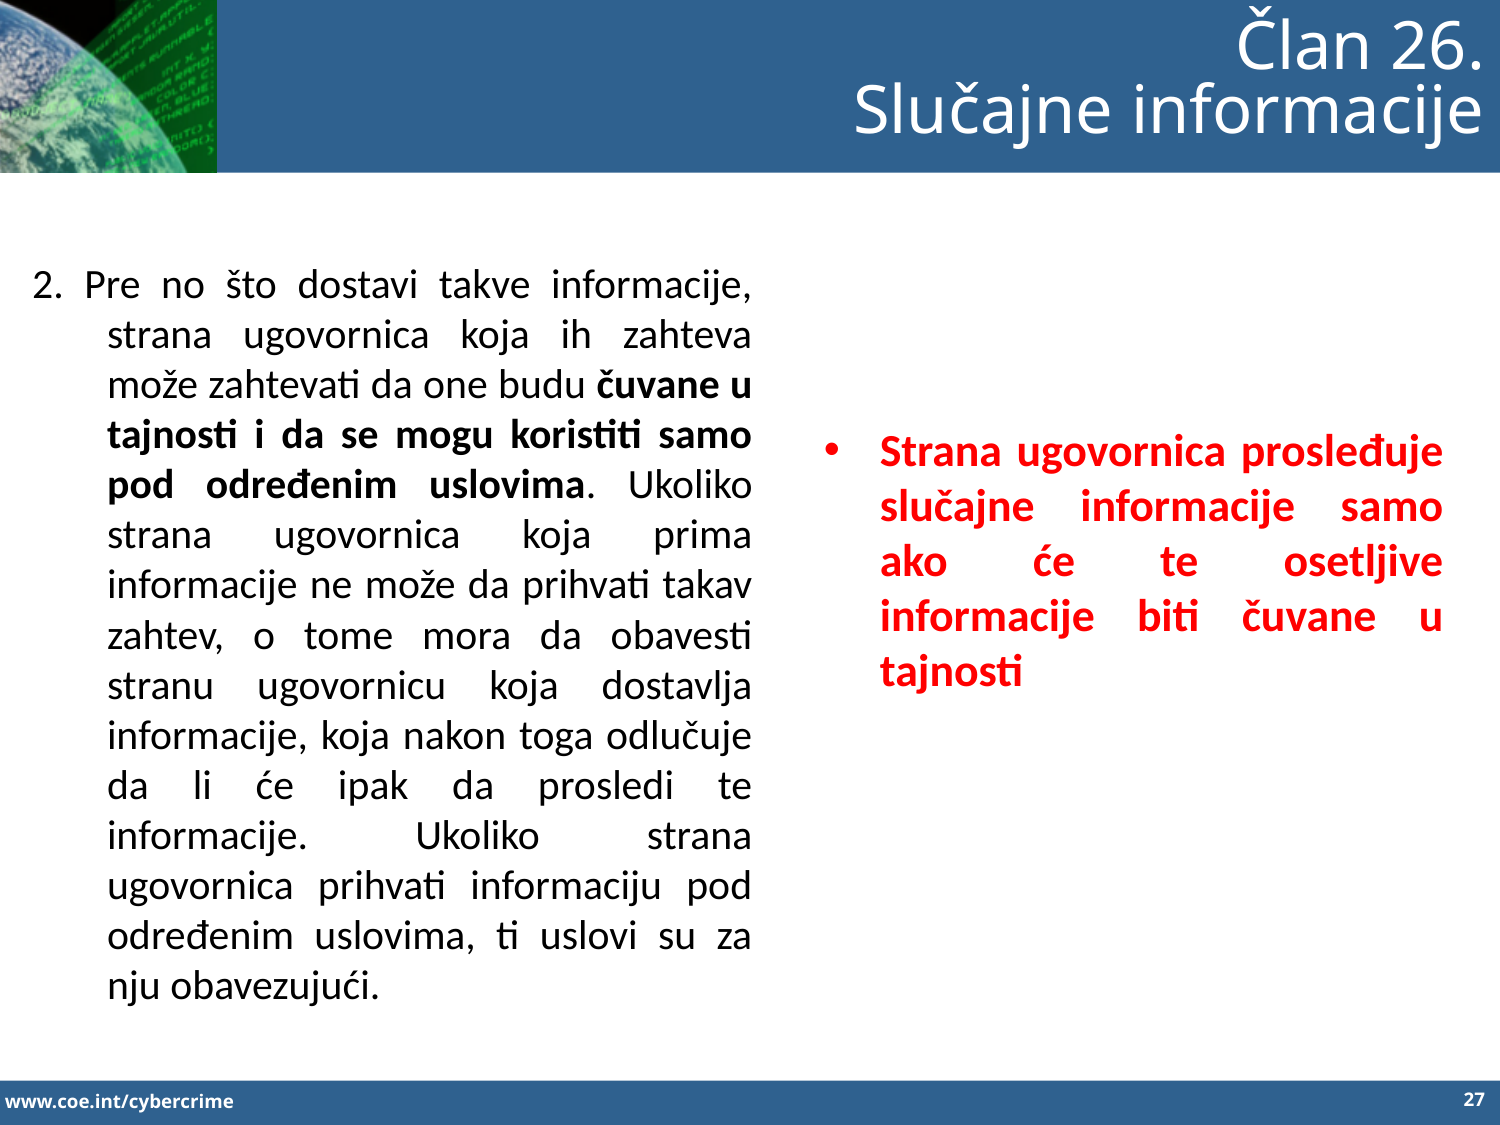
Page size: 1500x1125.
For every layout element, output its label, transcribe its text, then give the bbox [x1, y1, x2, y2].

slide_number 27 [1149, 1079, 1500, 1125]
text_box 2. Pre no što dostavi takve informacije, strana ugovornica koja ih zahteva može zahtevati da one budu čuvane u tajnosti i da se mogu koristiti samo pod određenim uslovima. Ukoliko strana ugovornica koja prima informacije ne može da prihvati takav zahtev, o tome mora da obavesti stranu ugovornicu koja dostavlja informacije, koja nakon toga odlučuje da li će ipak da prosledi te informacije. Ukoliko strana ugovornica prihvati informaciju pod određenim uslovima, ti uslovi su za nju obavezujući. [17, 249, 768, 1015]
text_box Član 26. Slučajne informacije [410, 6, 1500, 159]
text_box Strana ugovornica prosleđuje slučajne informacije samo ako će te osetljive informacije biti čuvane u tajnosti [808, 413, 1459, 704]
picture [0, 1, 217, 173]
